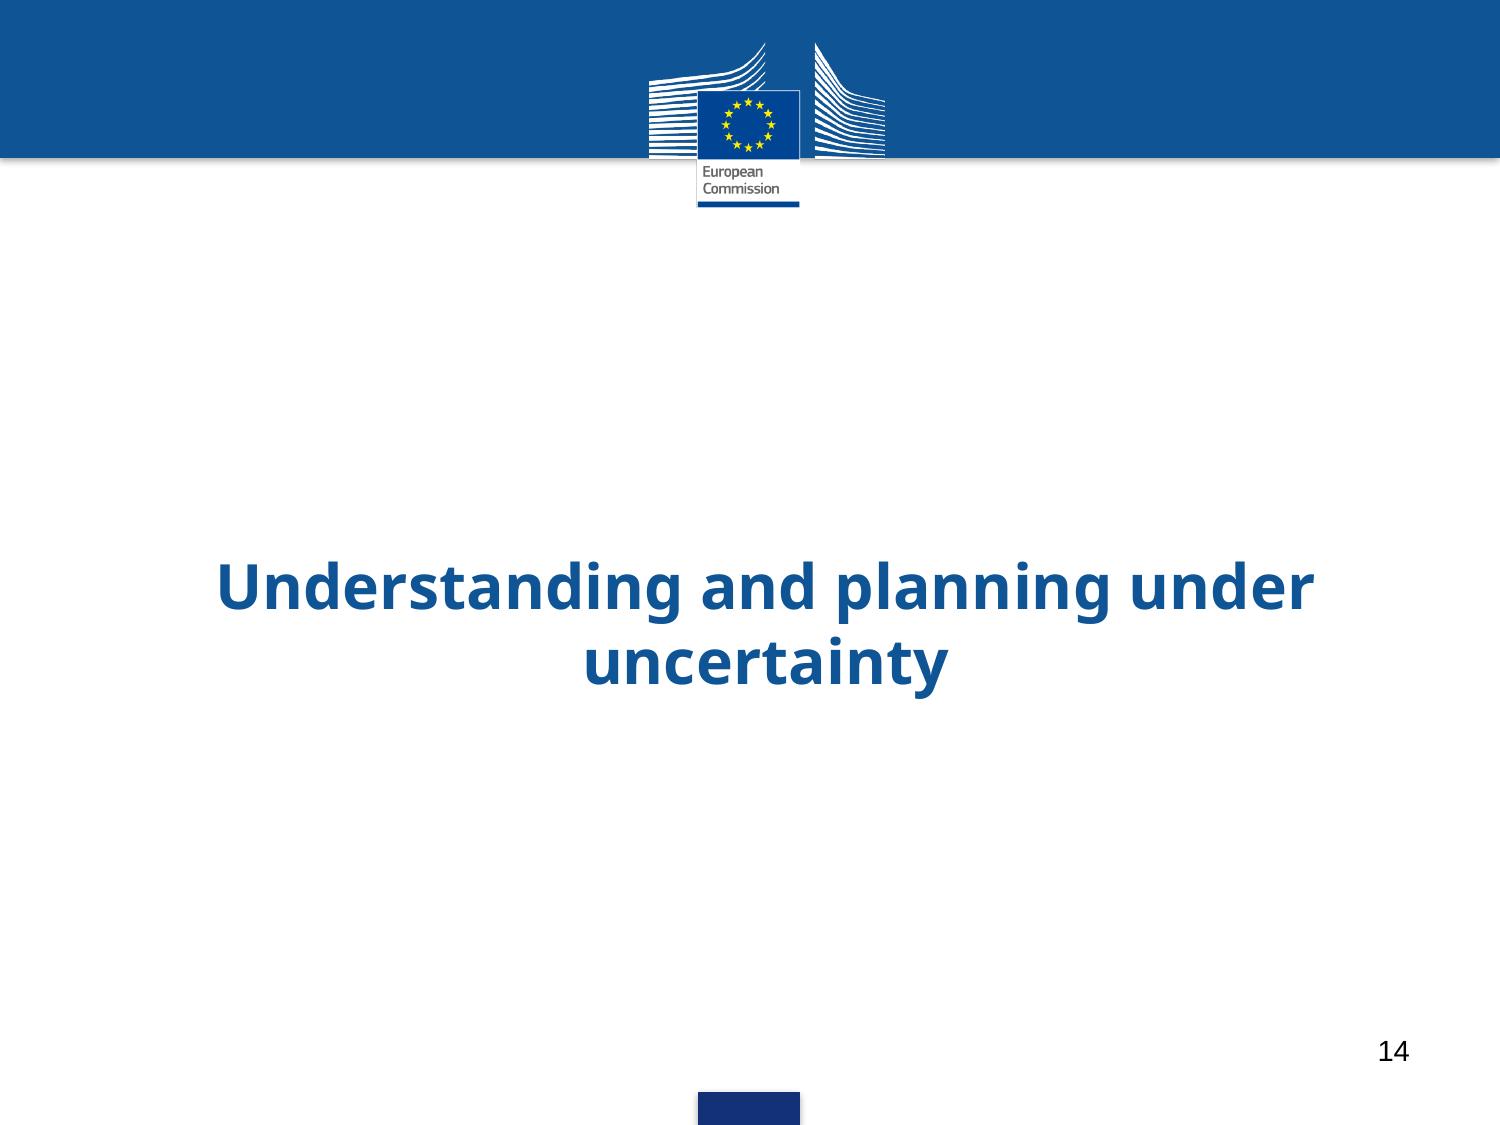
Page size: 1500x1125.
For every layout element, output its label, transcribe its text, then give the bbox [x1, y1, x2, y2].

title Understanding and planning under uncertainty [97, 239, 1376, 705]
slide_number 14 [1074, 1024, 1426, 1103]
picture [649, 42, 885, 208]
